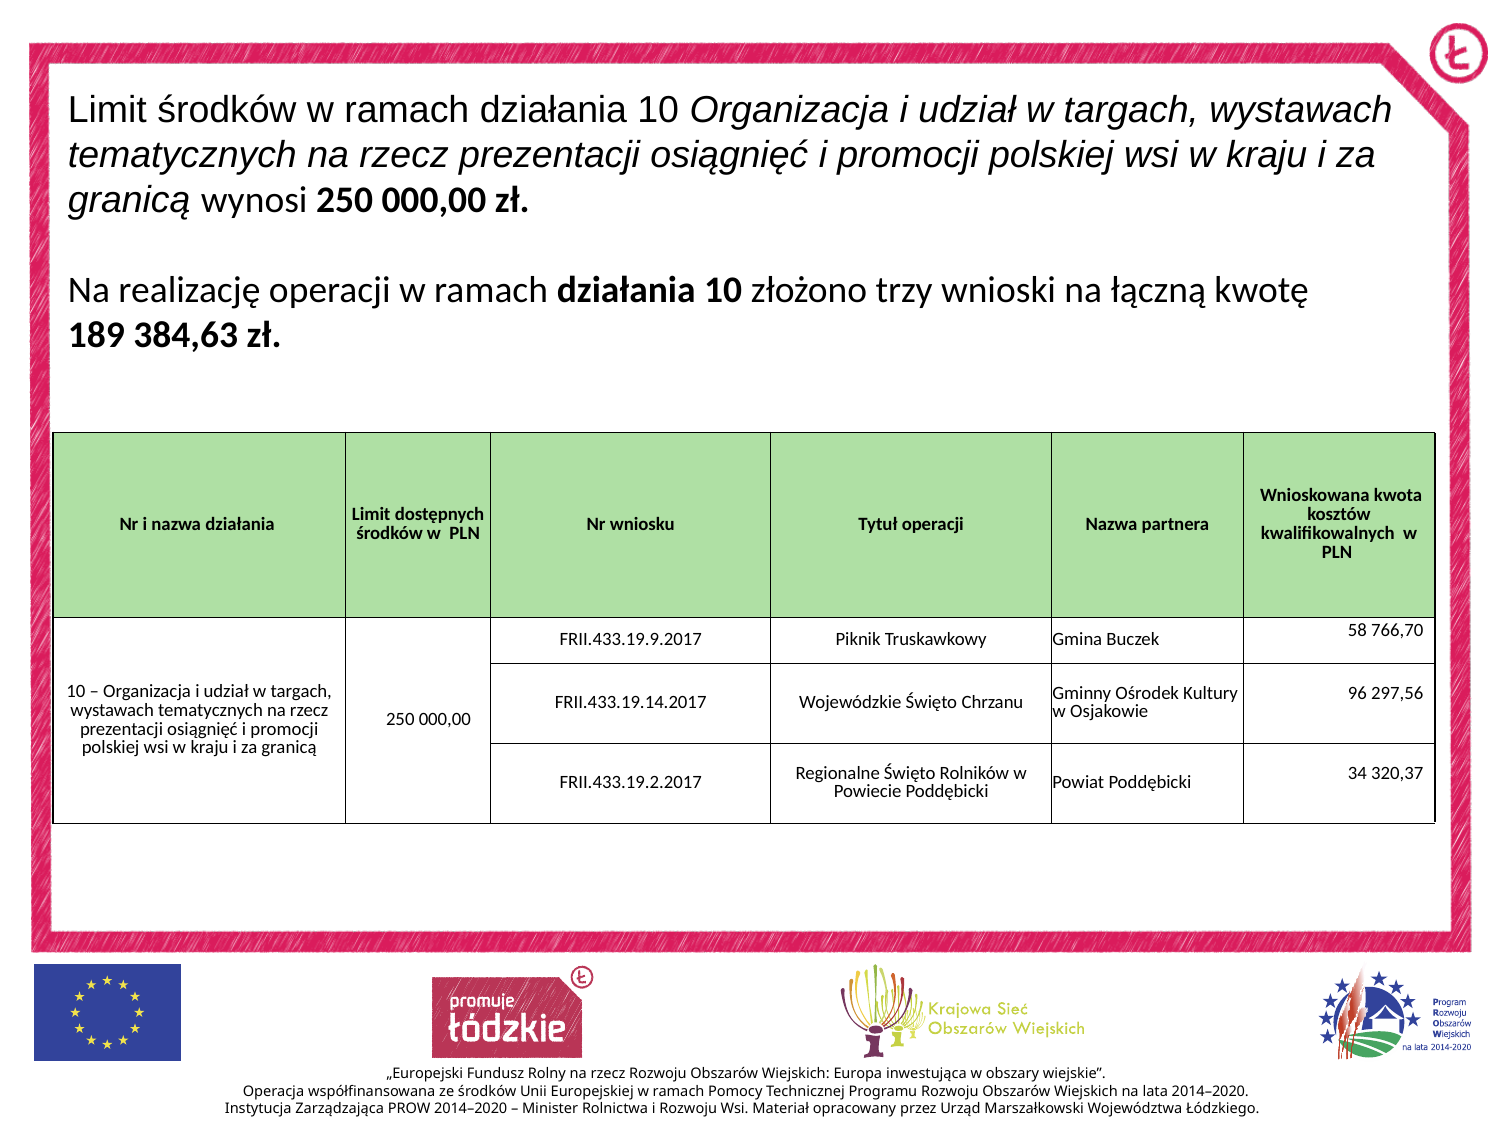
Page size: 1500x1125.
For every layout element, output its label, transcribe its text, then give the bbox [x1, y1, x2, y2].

picture [29, 23, 1489, 953]
picture [32, 959, 1474, 1063]
text_box „Europejski Fundusz Rolny na rzecz Rozwoju Obszarów Wiejskich: Europa inwestująca w obszary wiejskie”. Operacja współfinansowana ze środków Unii Europejskiej w ramach Pomocy Technicznej Programu Rozwoju Obszarów Wiejskich na lata 2014–2020. Instytucja Zarządzająca PROW 2014–2020 – Minister Rolnictwa i Rozwoju Wsi. Materiał opracowany przez Urząd Marszałkowski Województwa Łódzkiego. [209, 1071, 1283, 1124]
